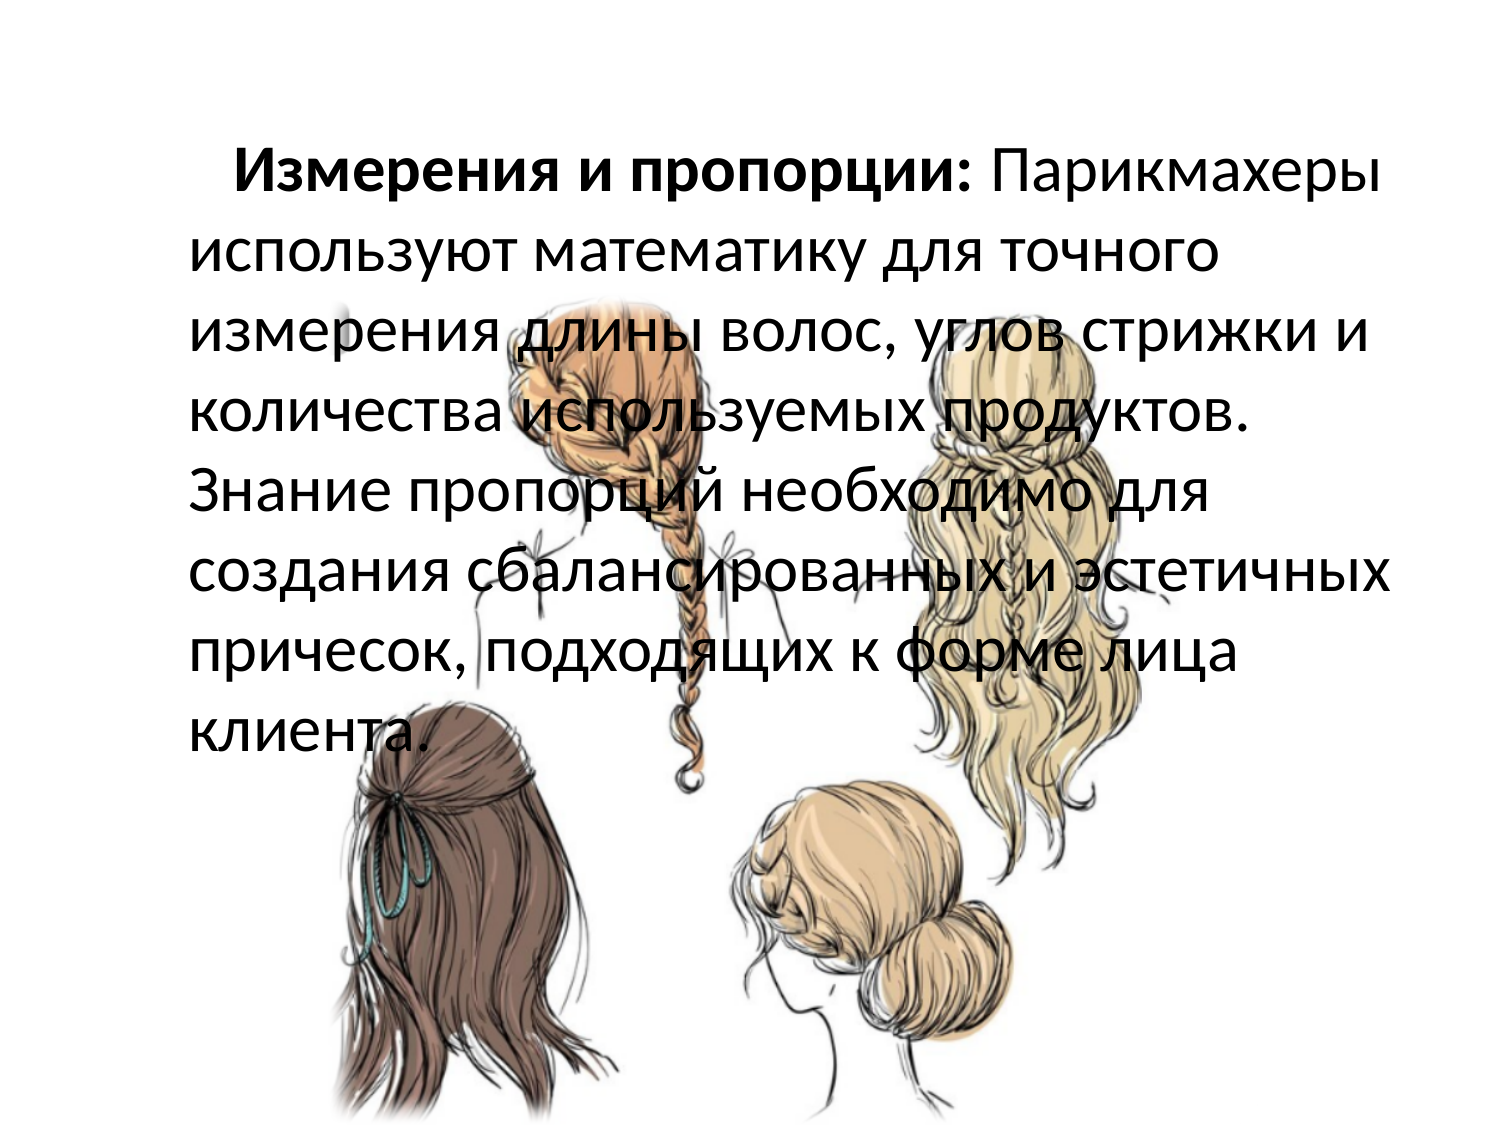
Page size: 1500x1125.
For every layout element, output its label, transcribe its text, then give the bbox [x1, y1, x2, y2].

picture [328, 293, 1259, 1125]
list Измерения и пропорции: Парикмахеры используют математику для точного измерения длины волос, углов стрижки и количества используемых продуктов. Знание пропорций необходимо для создания сбалансированных и эстетичных причесок, подходящих к форме лица клиента. [117, 117, 1467, 860]
